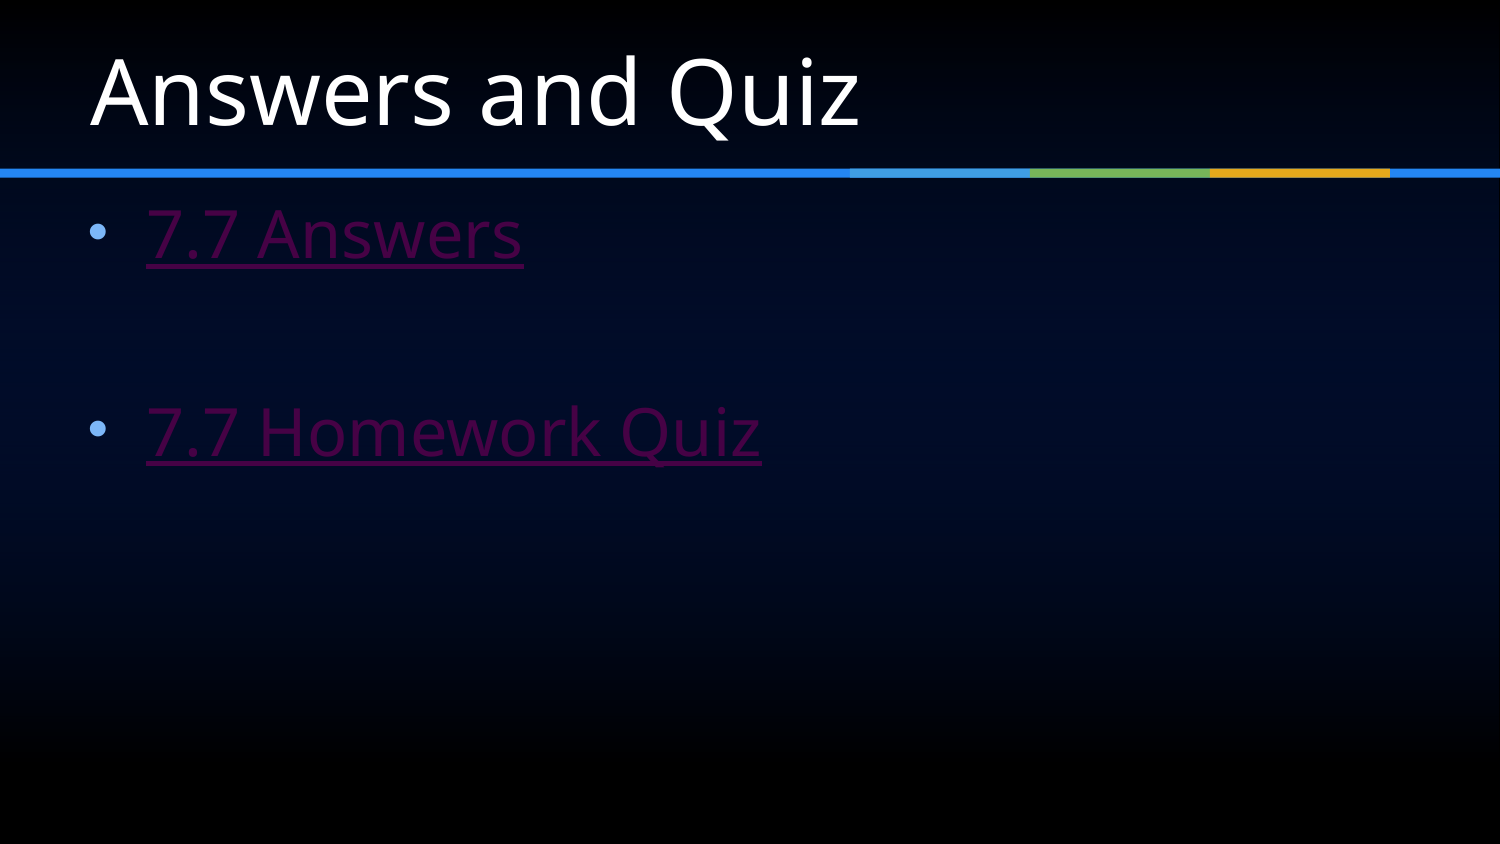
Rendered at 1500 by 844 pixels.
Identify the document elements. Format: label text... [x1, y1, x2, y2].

list 7.7 Answers 7.7 Homework Quiz [75, 184, 1425, 754]
title Answers and Quiz [75, 18, 1425, 160]
